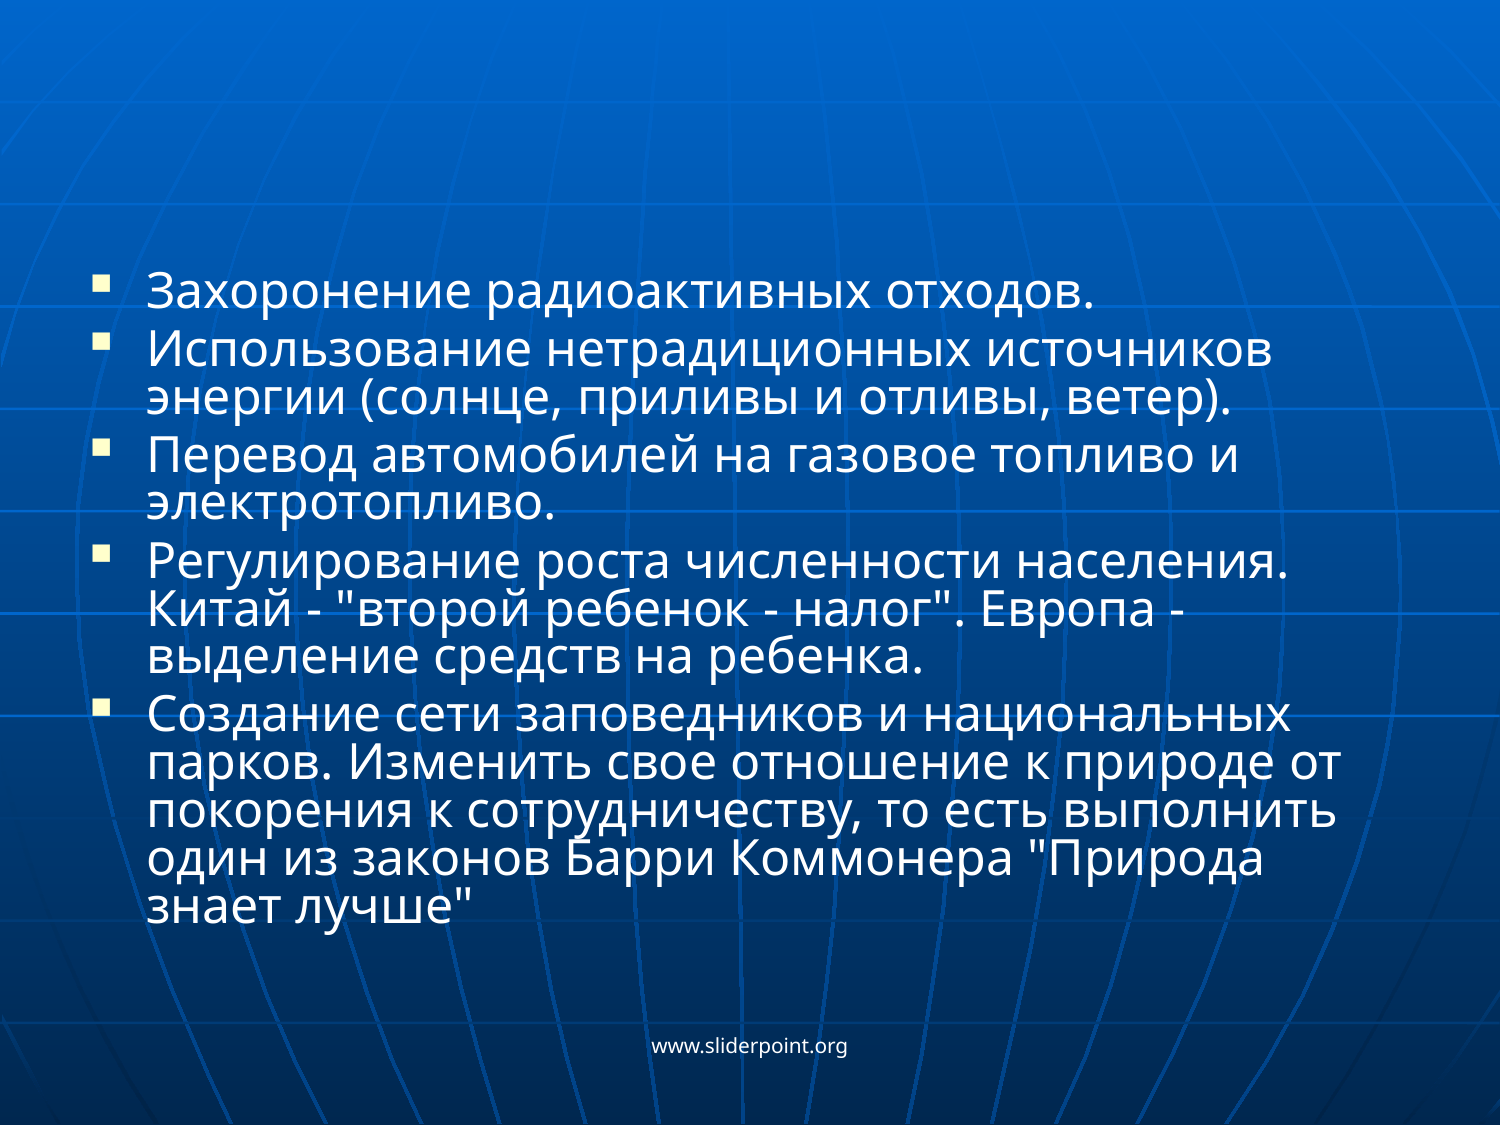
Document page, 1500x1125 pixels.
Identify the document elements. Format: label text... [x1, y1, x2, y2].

list Захоронение радиоактивных отходов. Использование нетрадиционных источников энергии (солнце, приливы и отливы, ветер). Перевод автомобилей на газовое топливо и электротопливо. Регулирование роста численности населения. Китай - "второй ребенок - налог". Европа - выделение средств на ребенка. Создание сети заповедников и национальных парков. Изменить свое отношение к природе от покорения к сотрудничеству, то есть выполнить один из законов Барри Коммонера "Природа знает лучше" [74, 262, 1426, 1006]
footer www.sliderpoint.org [512, 1024, 988, 1101]
